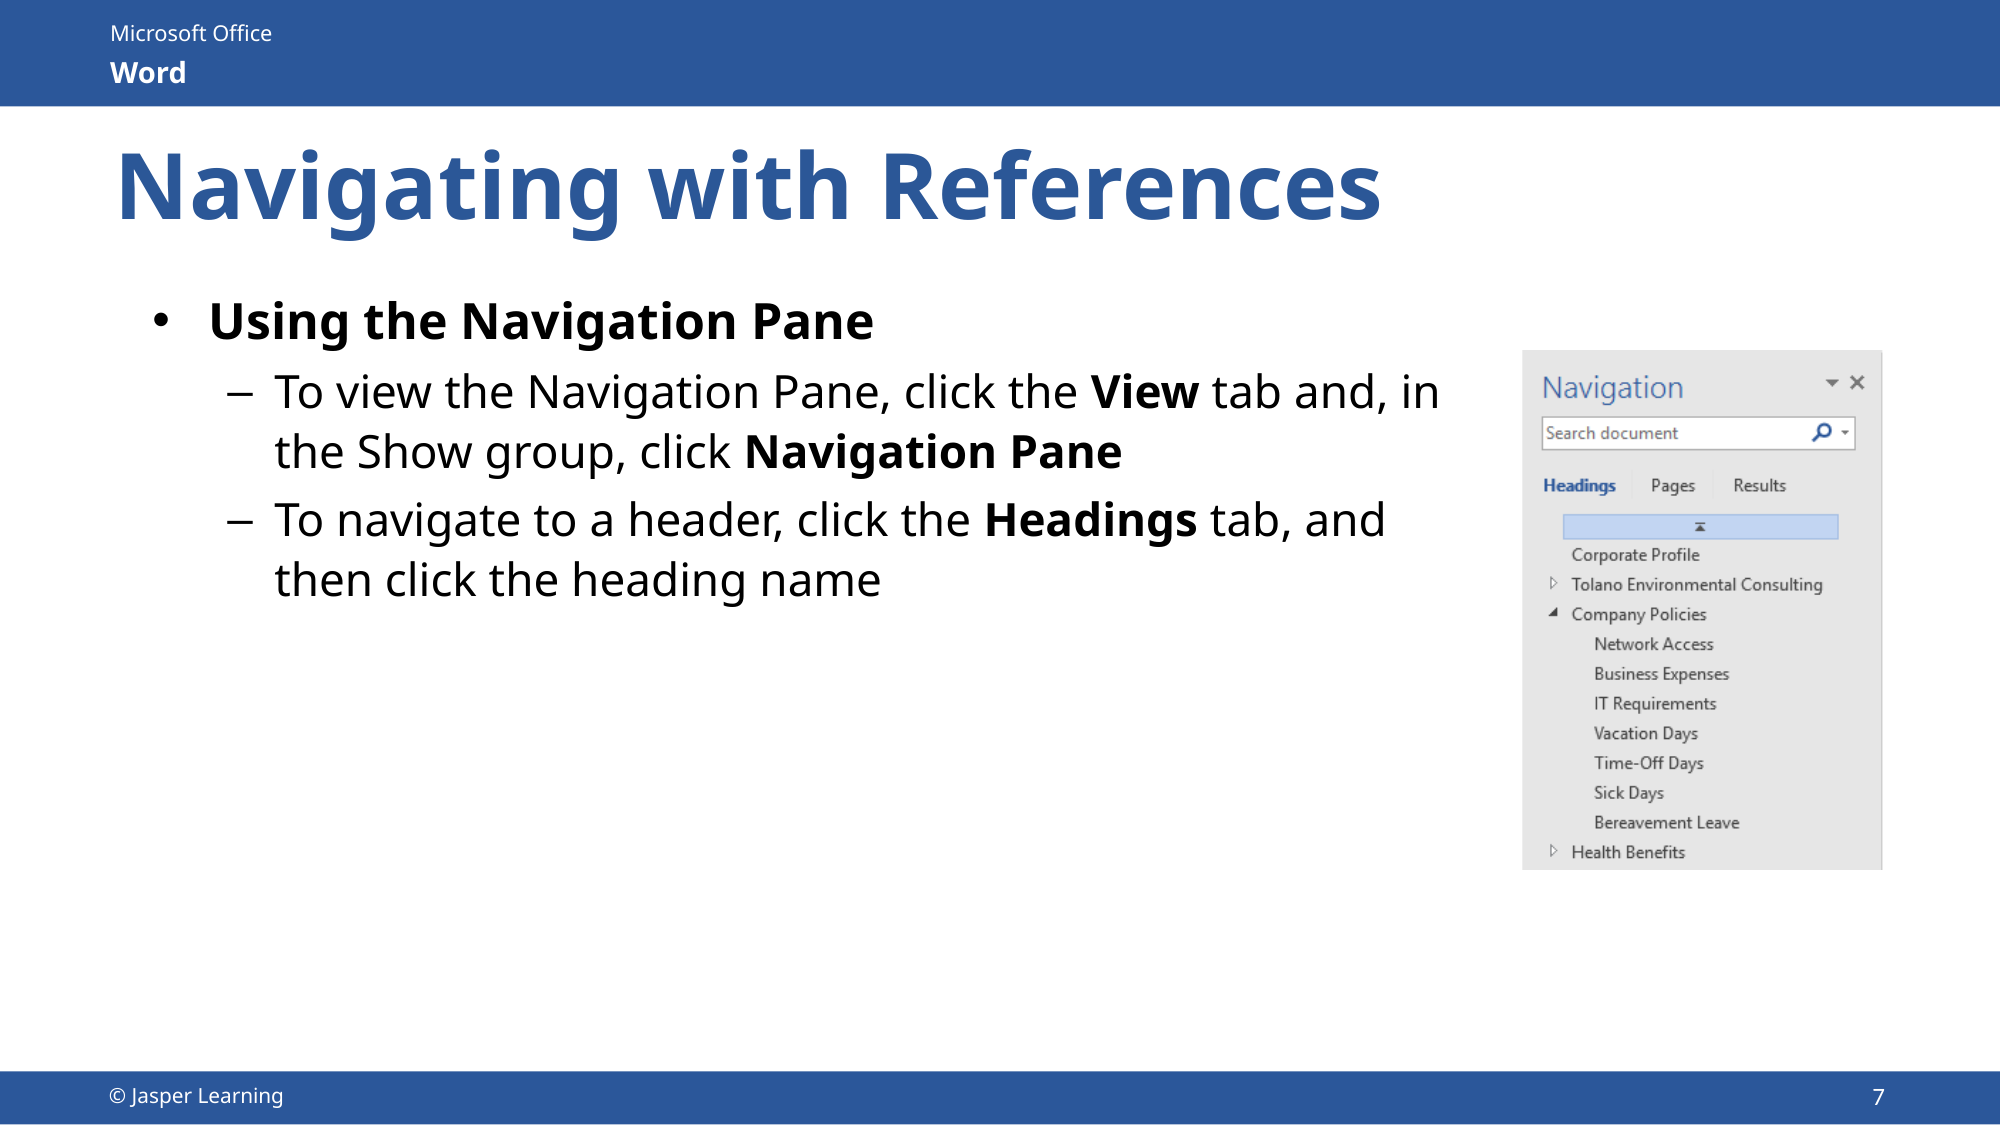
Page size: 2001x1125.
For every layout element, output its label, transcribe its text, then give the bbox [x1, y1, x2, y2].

slide_number 7 [1433, 1065, 1900, 1125]
picture [1522, 350, 1883, 871]
list Using the Navigation Pane To view the Navigation Pane, click the View tab and, in the Show group, click Navigation Pane To navigate to a header, click the Headings tab, and then click the heading name [137, 277, 1500, 1014]
footer © Jasper Learning [94, 1066, 769, 1125]
title Navigating with References [99, 118, 1866, 248]
